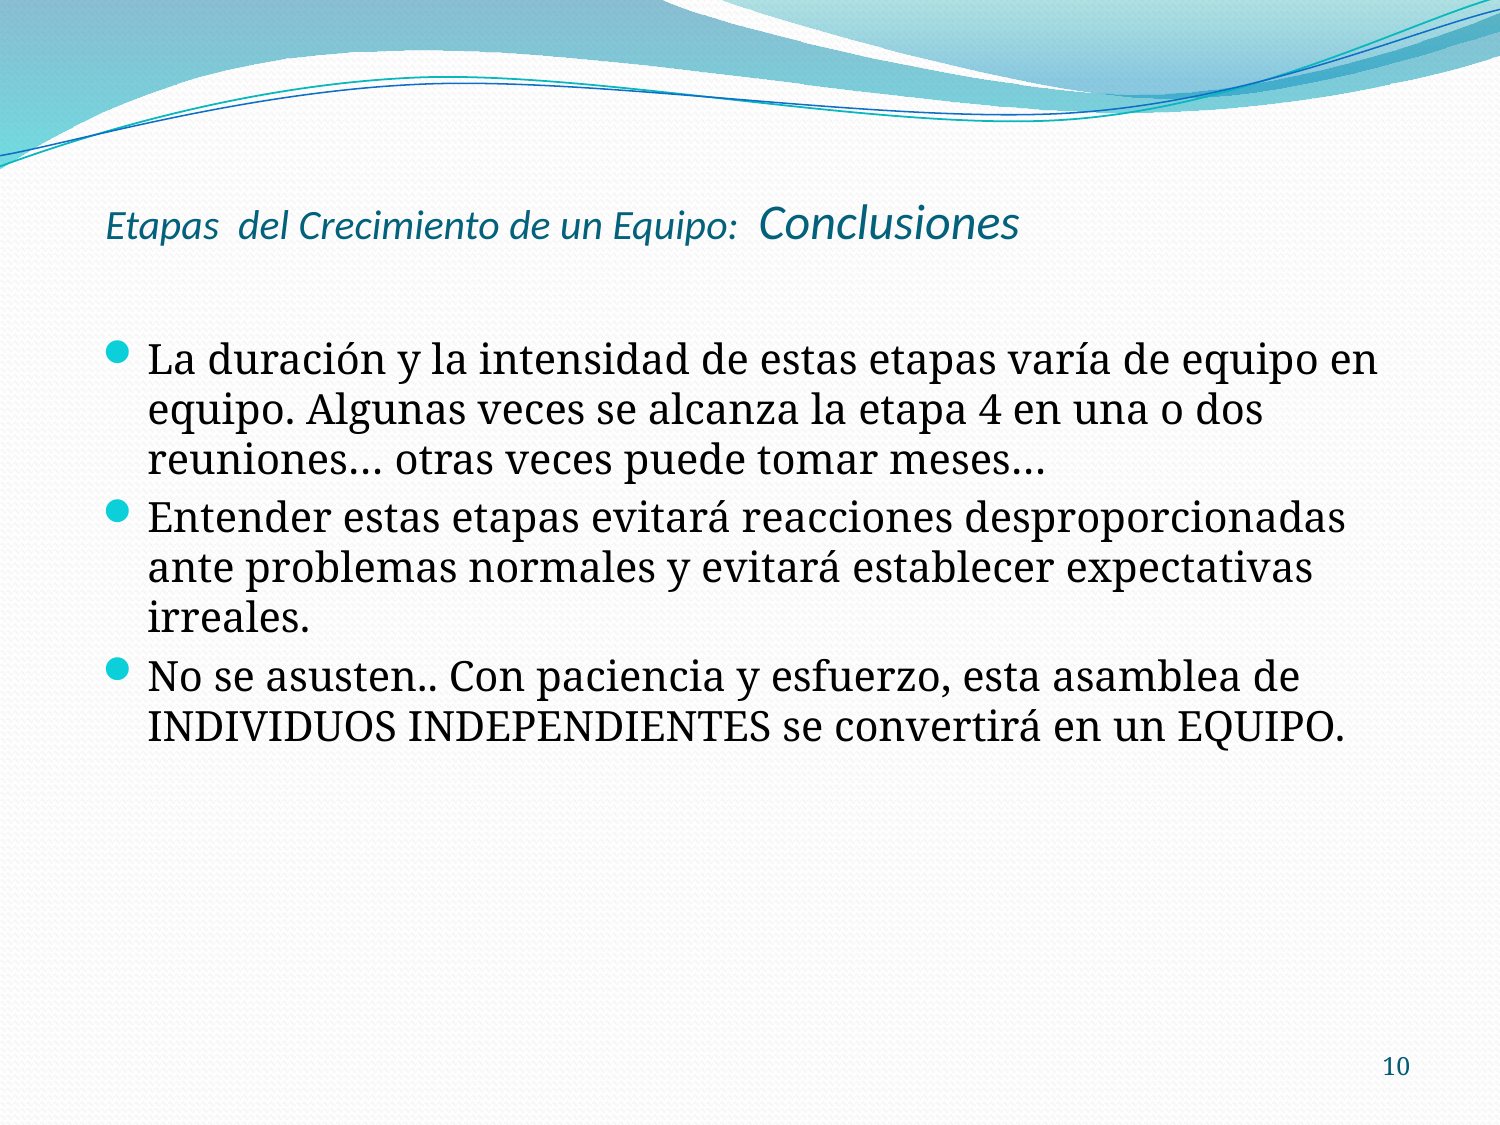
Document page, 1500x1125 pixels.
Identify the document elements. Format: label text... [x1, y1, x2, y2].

list La duración y la intensidad de estas etapas varía de equipo en equipo. Algunas veces se alcanza la etapa 4 en una o dos reuniones… otras veces puede tomar meses… Entender estas etapas evitará reacciones desproporcionadas ante problemas normales y evitará establecer expectativas irreales. No se asusten.. Con paciencia y esfuerzo, esta asamblea de INDIVIDUOS INDEPENDIENTES se convertirá en un EQUIPO. [87, 324, 1401, 1001]
title Etapas del Crecimiento de un Equipo: Conclusiones [105, 62, 1313, 251]
slide_number 10 [1050, 1042, 1426, 1103]
